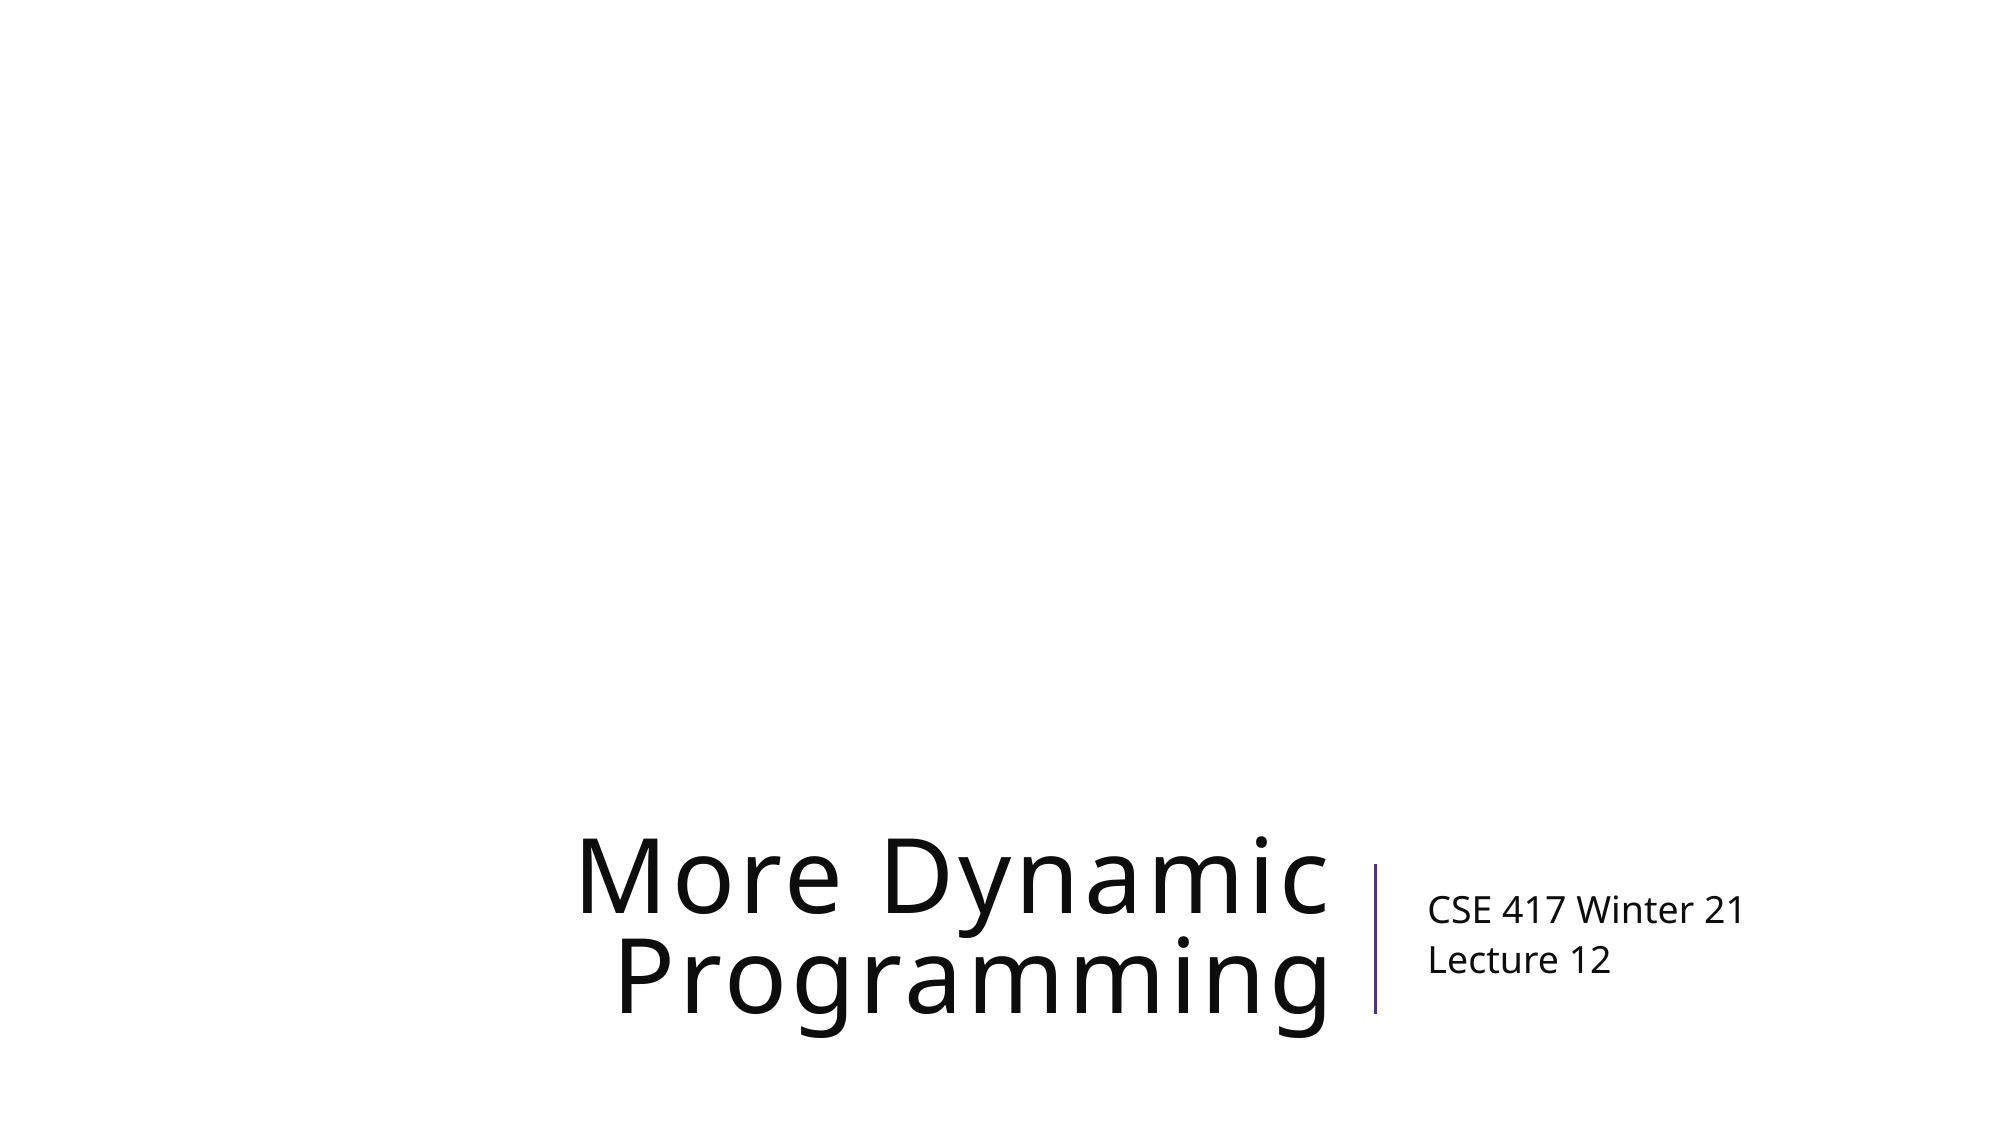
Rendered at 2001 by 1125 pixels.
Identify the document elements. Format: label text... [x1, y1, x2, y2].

subtitle CSE 417 Winter 21 Lecture 12 [1412, 813, 1938, 1054]
title More Dynamic Programming [75, 813, 1350, 1054]
